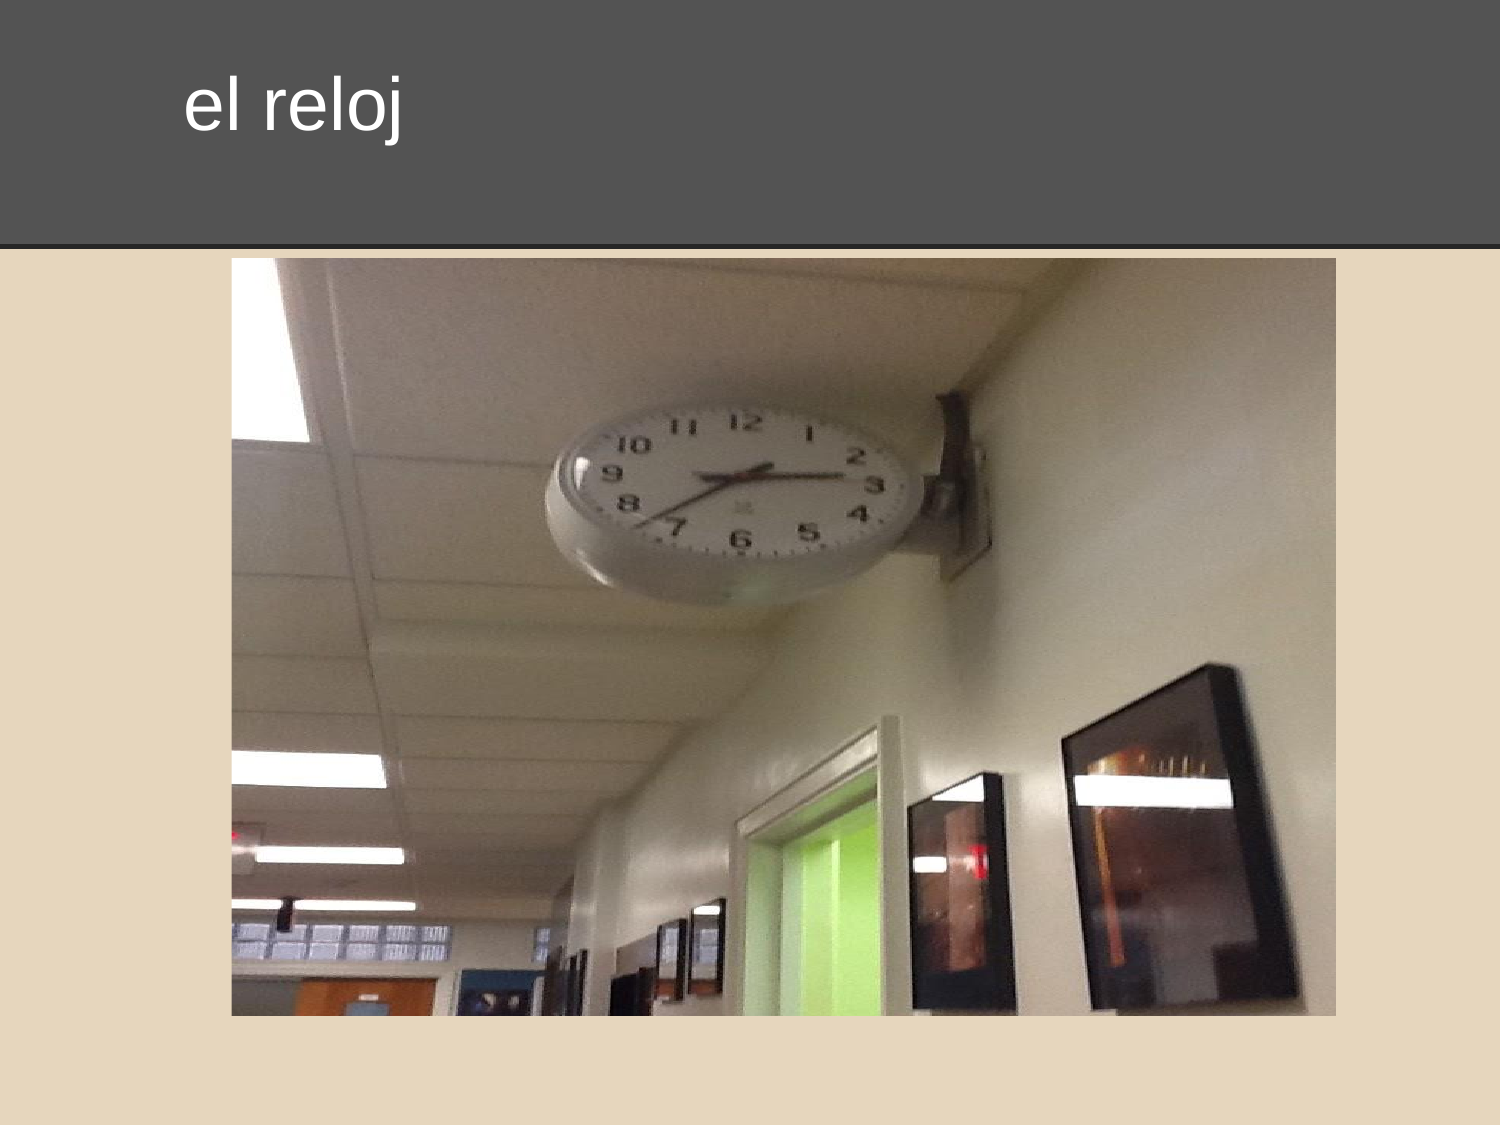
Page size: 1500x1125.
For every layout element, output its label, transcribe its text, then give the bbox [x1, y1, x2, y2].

text_box [231, 258, 1336, 1016]
text_box el reloj [168, 40, 1336, 167]
